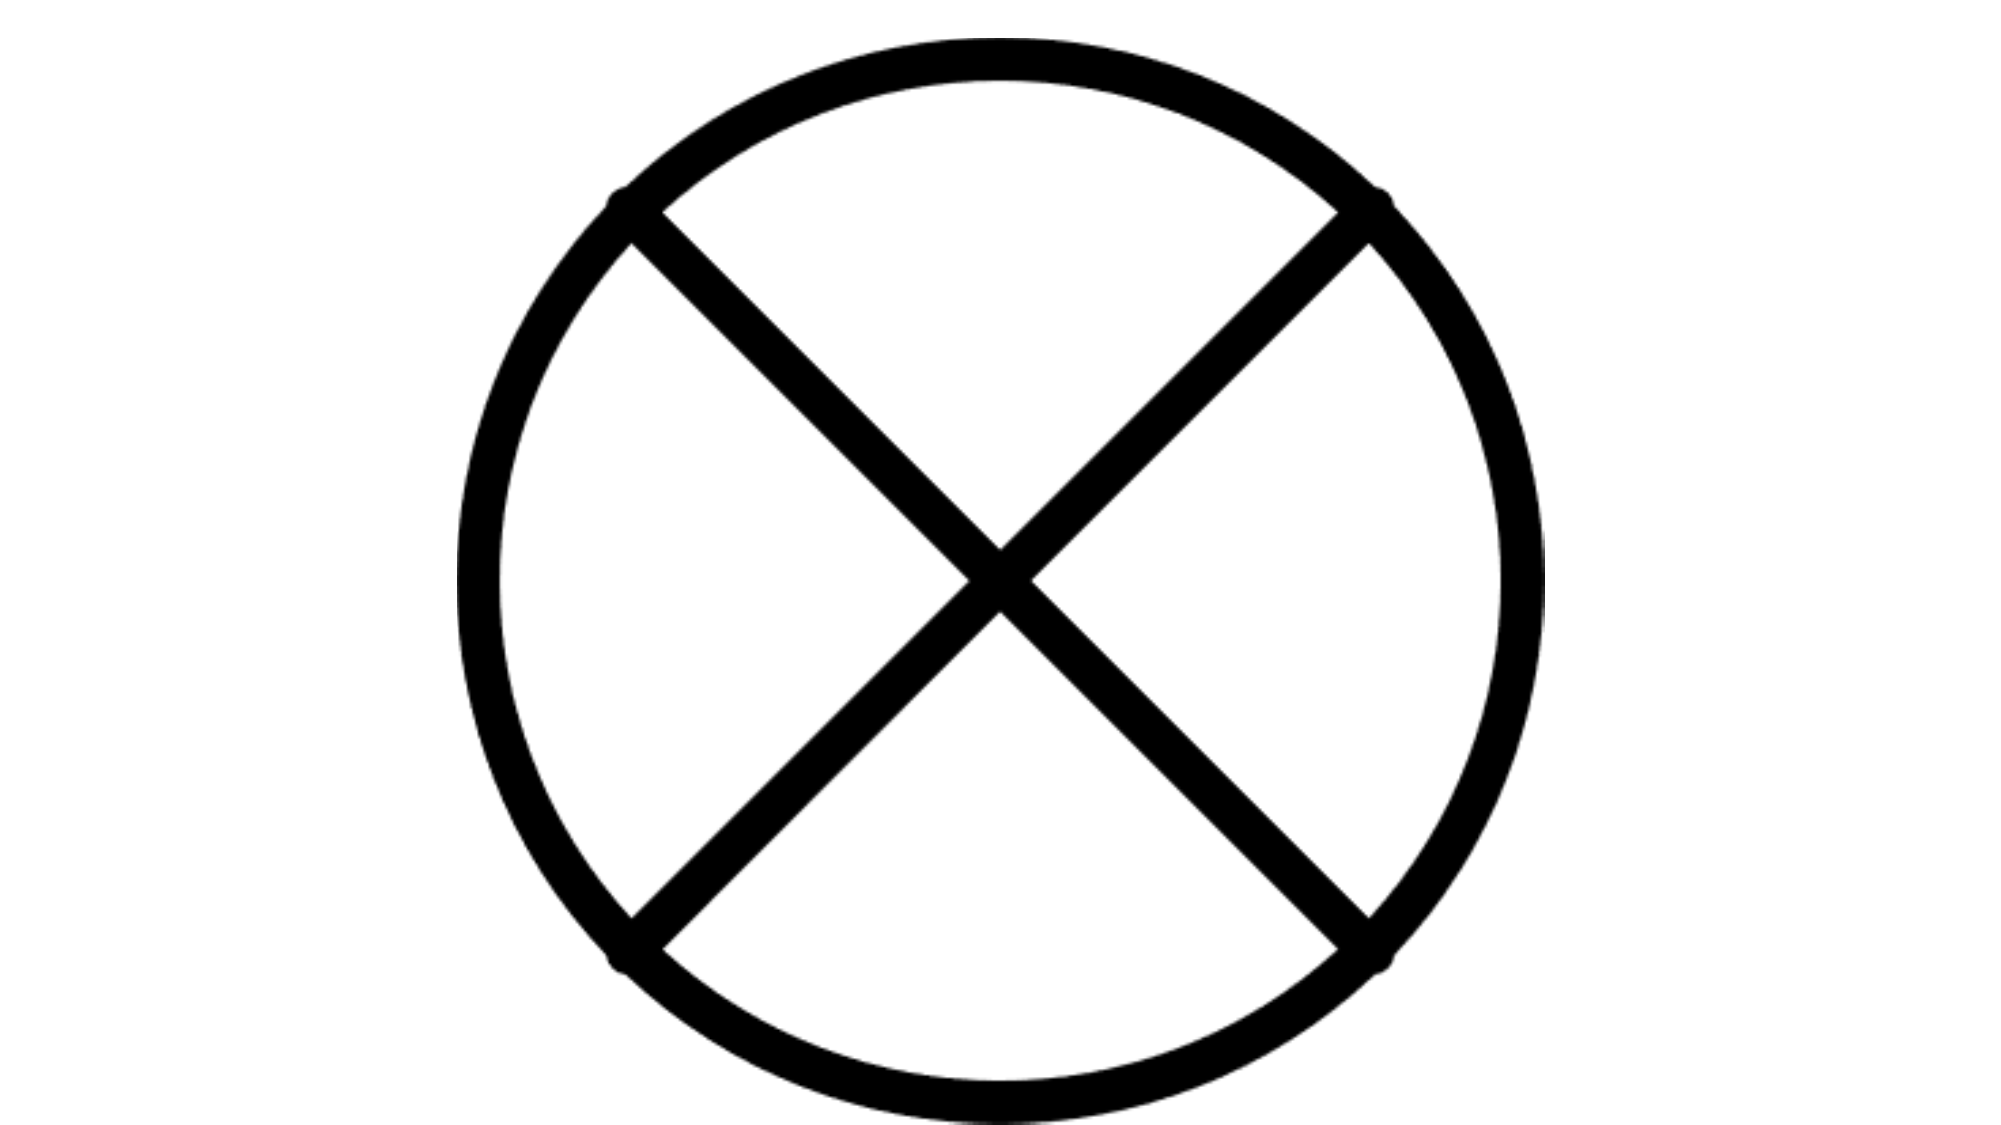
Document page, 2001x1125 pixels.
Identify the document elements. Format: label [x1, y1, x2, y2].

picture [457, 38, 1545, 1125]
